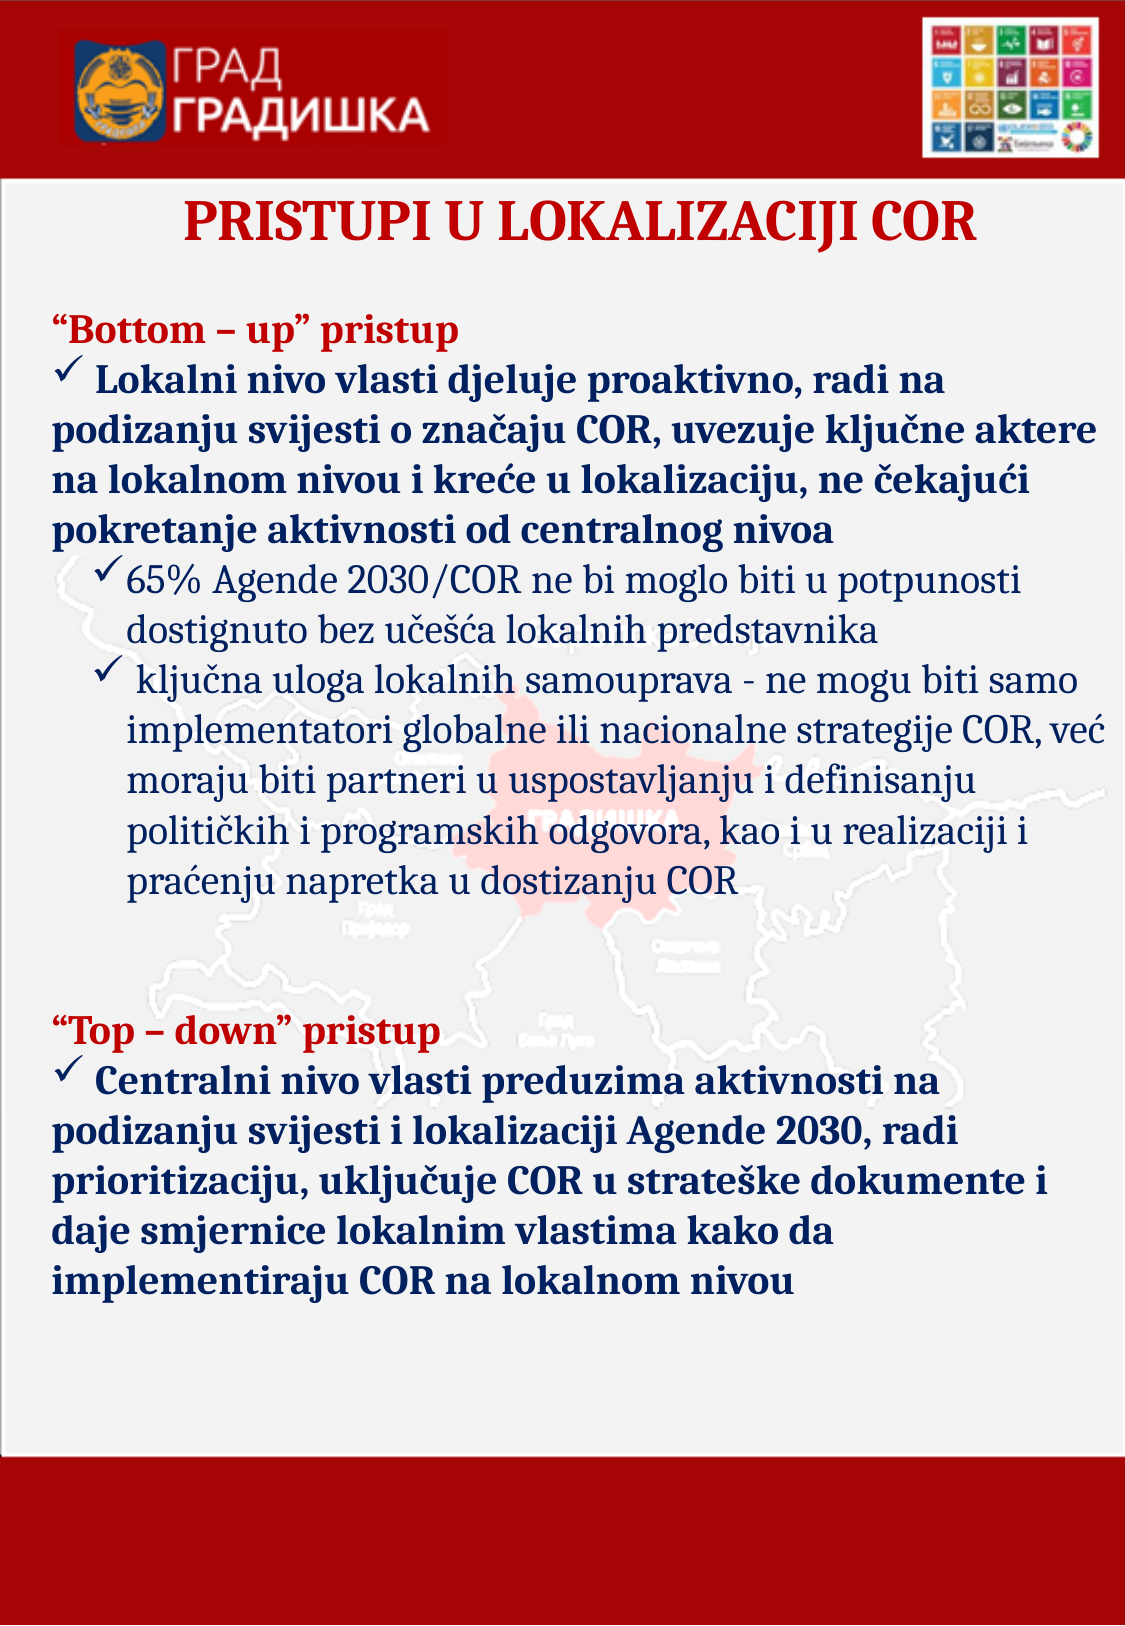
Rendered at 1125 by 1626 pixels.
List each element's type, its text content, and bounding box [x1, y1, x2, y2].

picture [0, 0, 1125, 1625]
text_box PRISTUPI U LOKALIZACIJI COR “Bottom – up” pristup Lokalni nivo vlasti djeluje proaktivno, radi na podizanju svijesti o značaju COR, uvezuje ključne aktere na lokalnom nivou i kreće u lokalizaciju, ne čekajući pokretanje aktivnosti od centralnog nivoa 65% Agende 2030/COR ne bi moglo biti u potpunosti dostignuto bez učešća lokalnih predstavnika ključna uloga lokalnih samouprava - ne mogu biti samo implementatori globalne ili nacionalne strategije COR, već moraju biti partneri u uspostavljanju i definisanju političkih i programskih odgovora, kao i u realizaciji i praćenju napretka u dostizanju COR “Top – down” pristup Centralni nivo vlasti preduzima aktivnosti na podizanju svijesti i lokalizaciji Agende 2030, radi prioritizaciju, uključuje COR u strateške dokumente i daje smjernice lokalnim vlastima kako da implementiraju COR na lokalnom nivou [36, 174, 1125, 1366]
